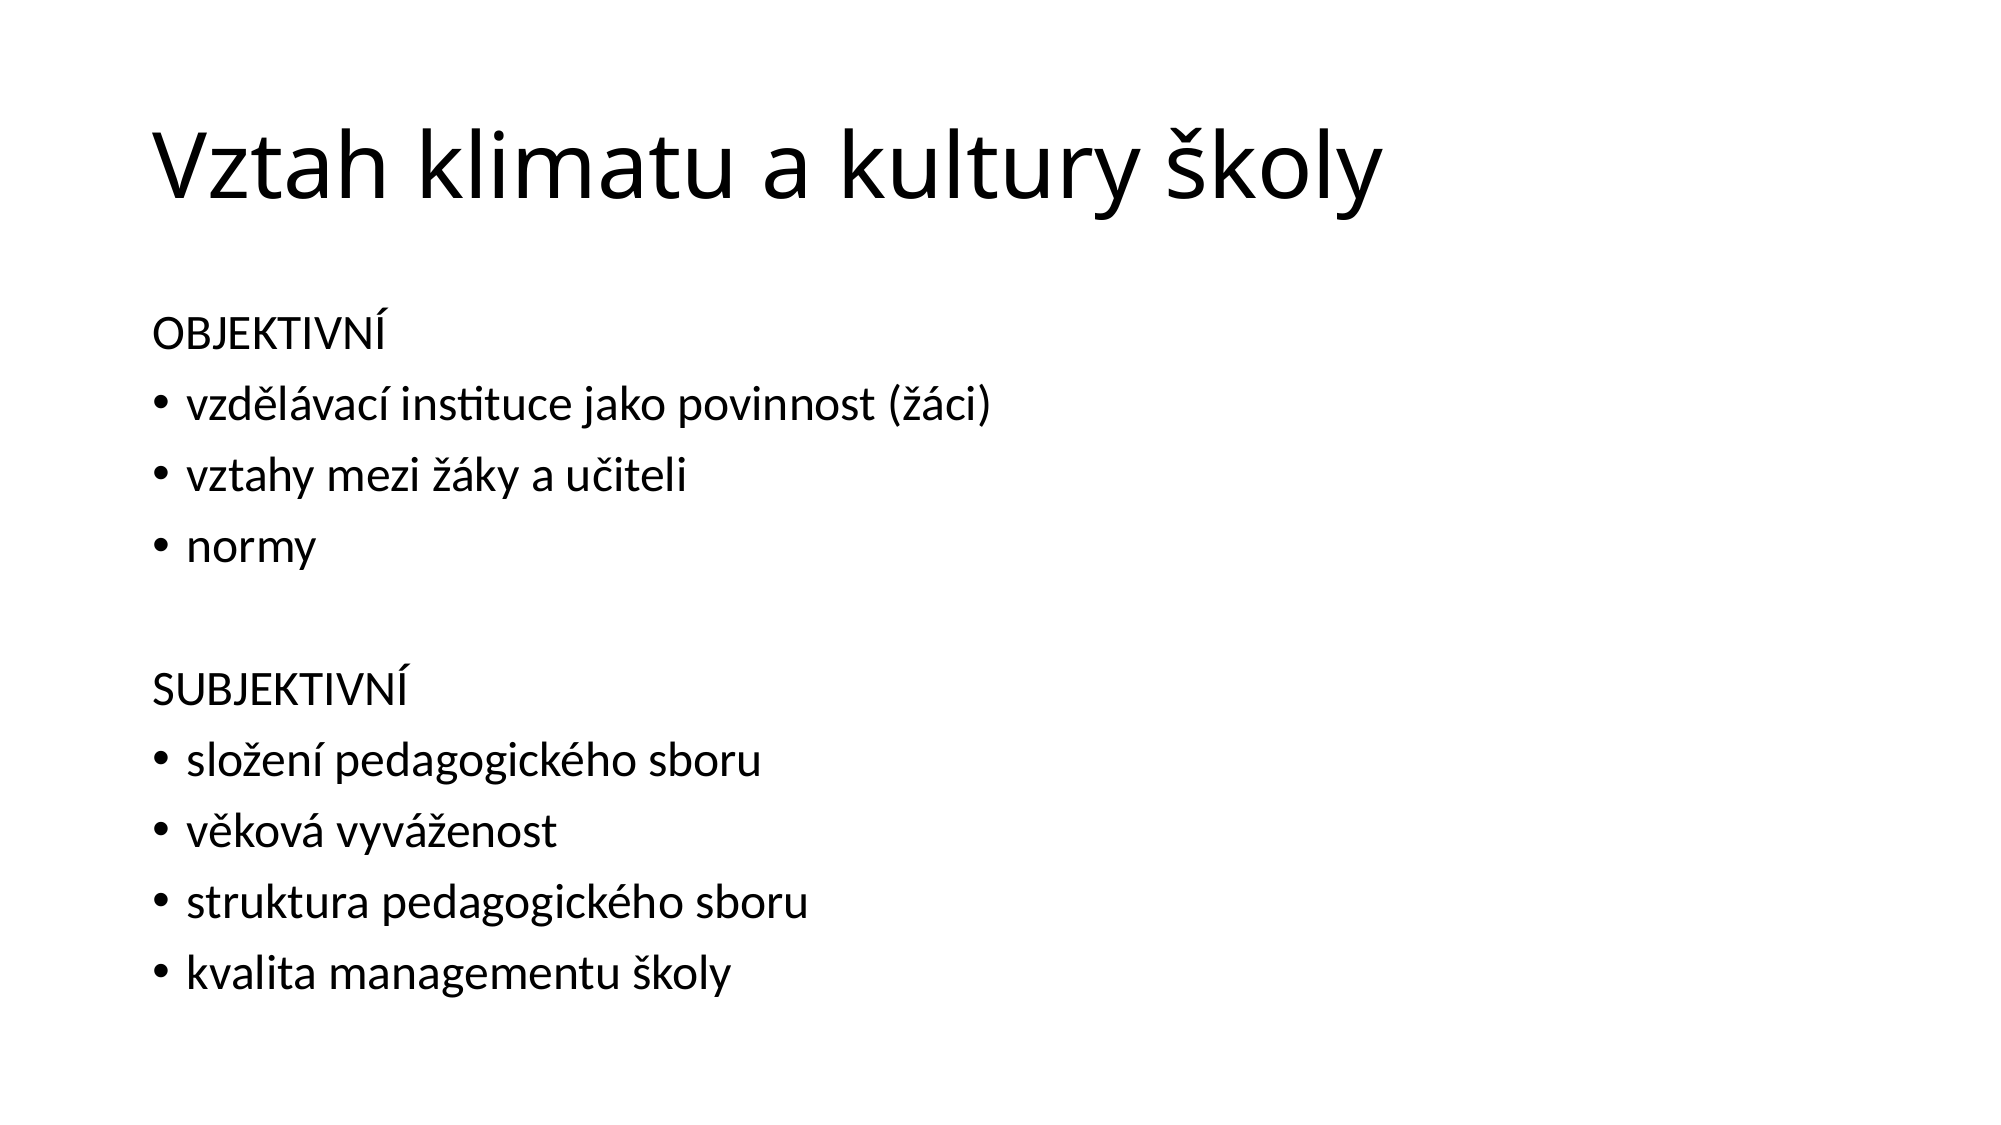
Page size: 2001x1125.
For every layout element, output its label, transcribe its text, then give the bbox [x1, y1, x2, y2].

list OBJEKTIVNÍ vzdělávací instituce jako povinnost (žáci) vztahy mezi žáky a učiteli normy SUBJEKTIVNÍ složení pedagogického sboru věková vyváženost struktura pedagogického sboru kvalita managementu školy [137, 299, 1863, 1014]
title Vztah klimatu a kultury školy [137, 59, 1863, 278]
